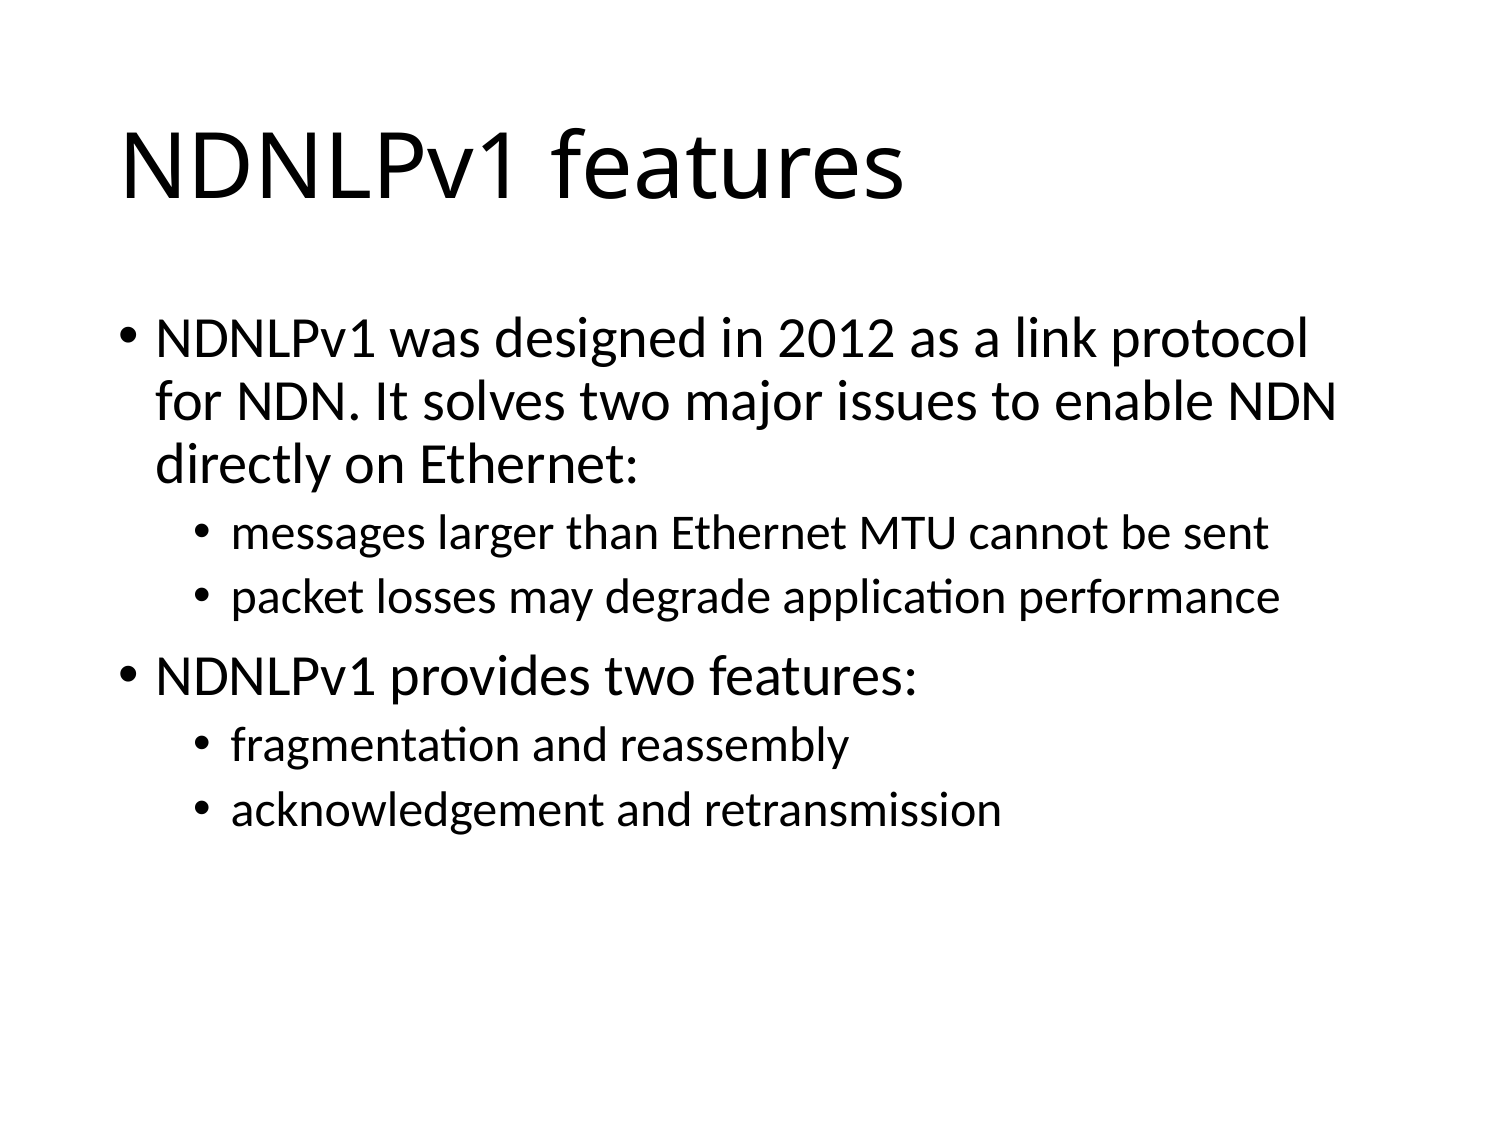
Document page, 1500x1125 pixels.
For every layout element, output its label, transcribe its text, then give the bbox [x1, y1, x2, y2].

title NDNLPv1 features [103, 59, 1397, 278]
list NDNLPv1 was designed in 2012 as a link protocol for NDN. It solves two major issues to enable NDN directly on Ethernet: messages larger than Ethernet MTU cannot be sent packet losses may degrade application performance NDNLPv1 provides two features: fragmentation and reassembly acknowledgement and retransmission [103, 299, 1397, 1014]
